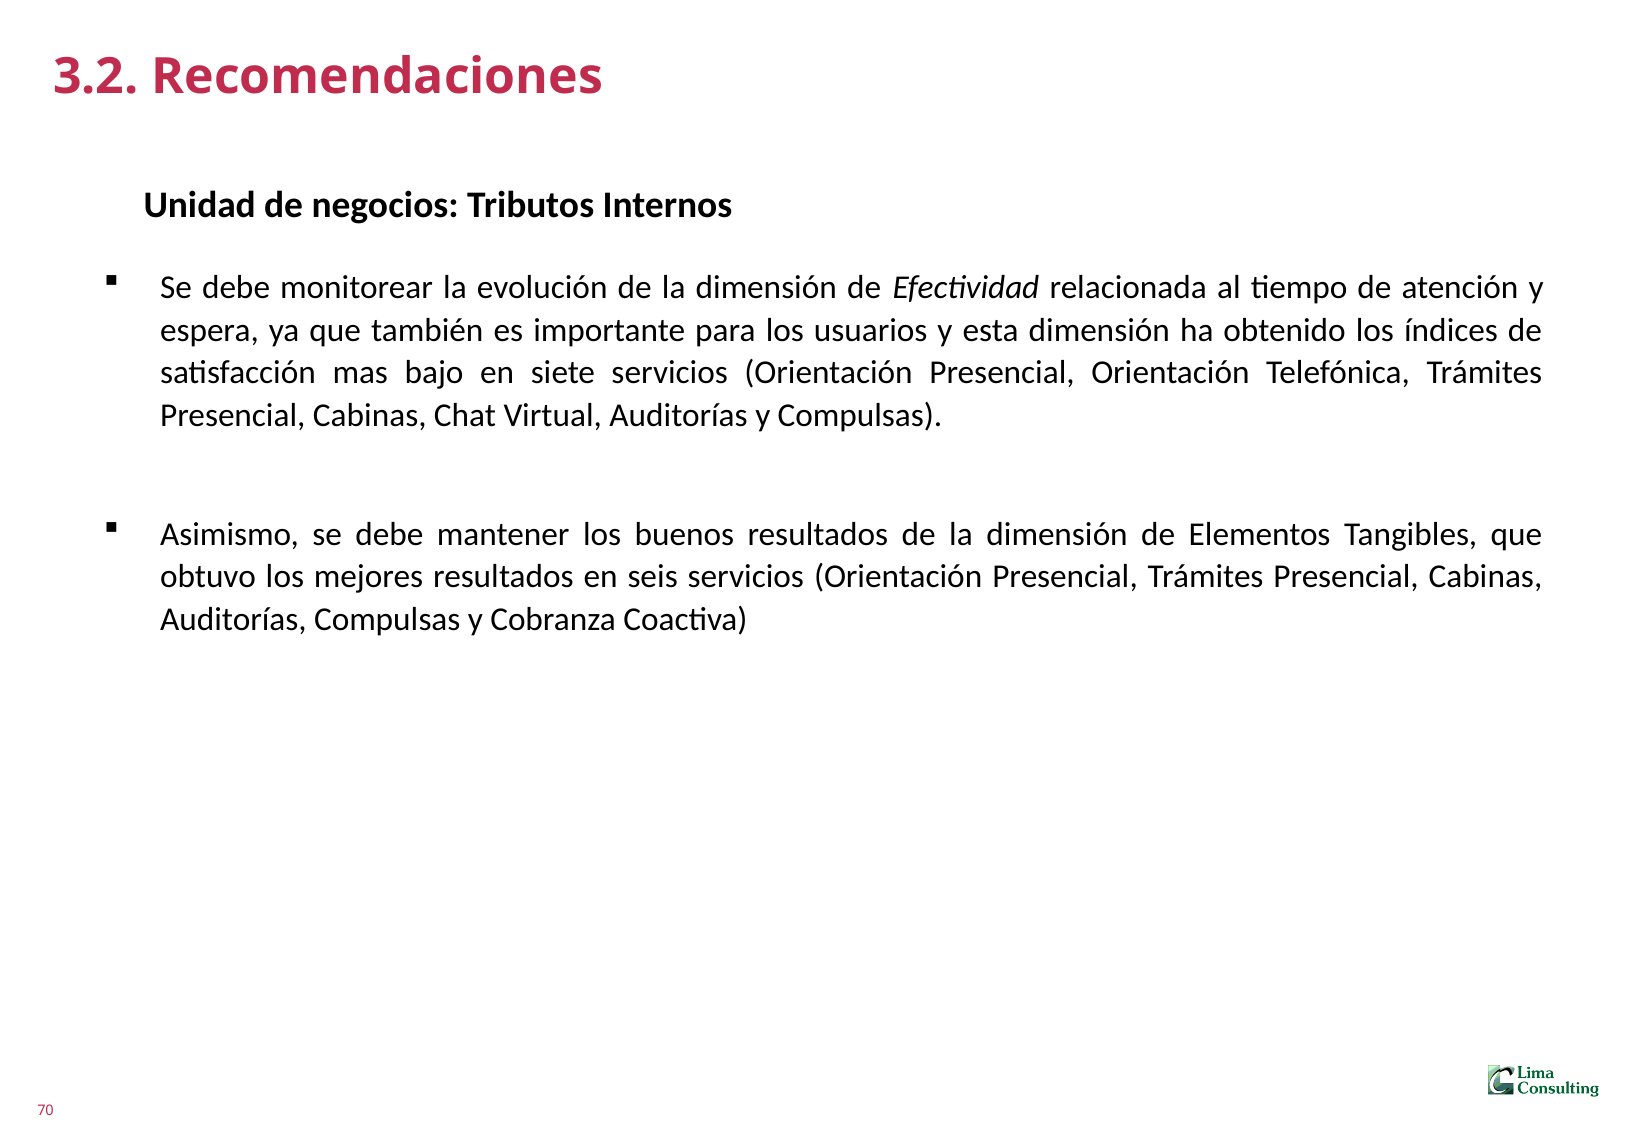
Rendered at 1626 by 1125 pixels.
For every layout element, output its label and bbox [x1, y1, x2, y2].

picture [1488, 1065, 1599, 1097]
title [38, 29, 1587, 189]
text_box [89, 172, 1560, 645]
